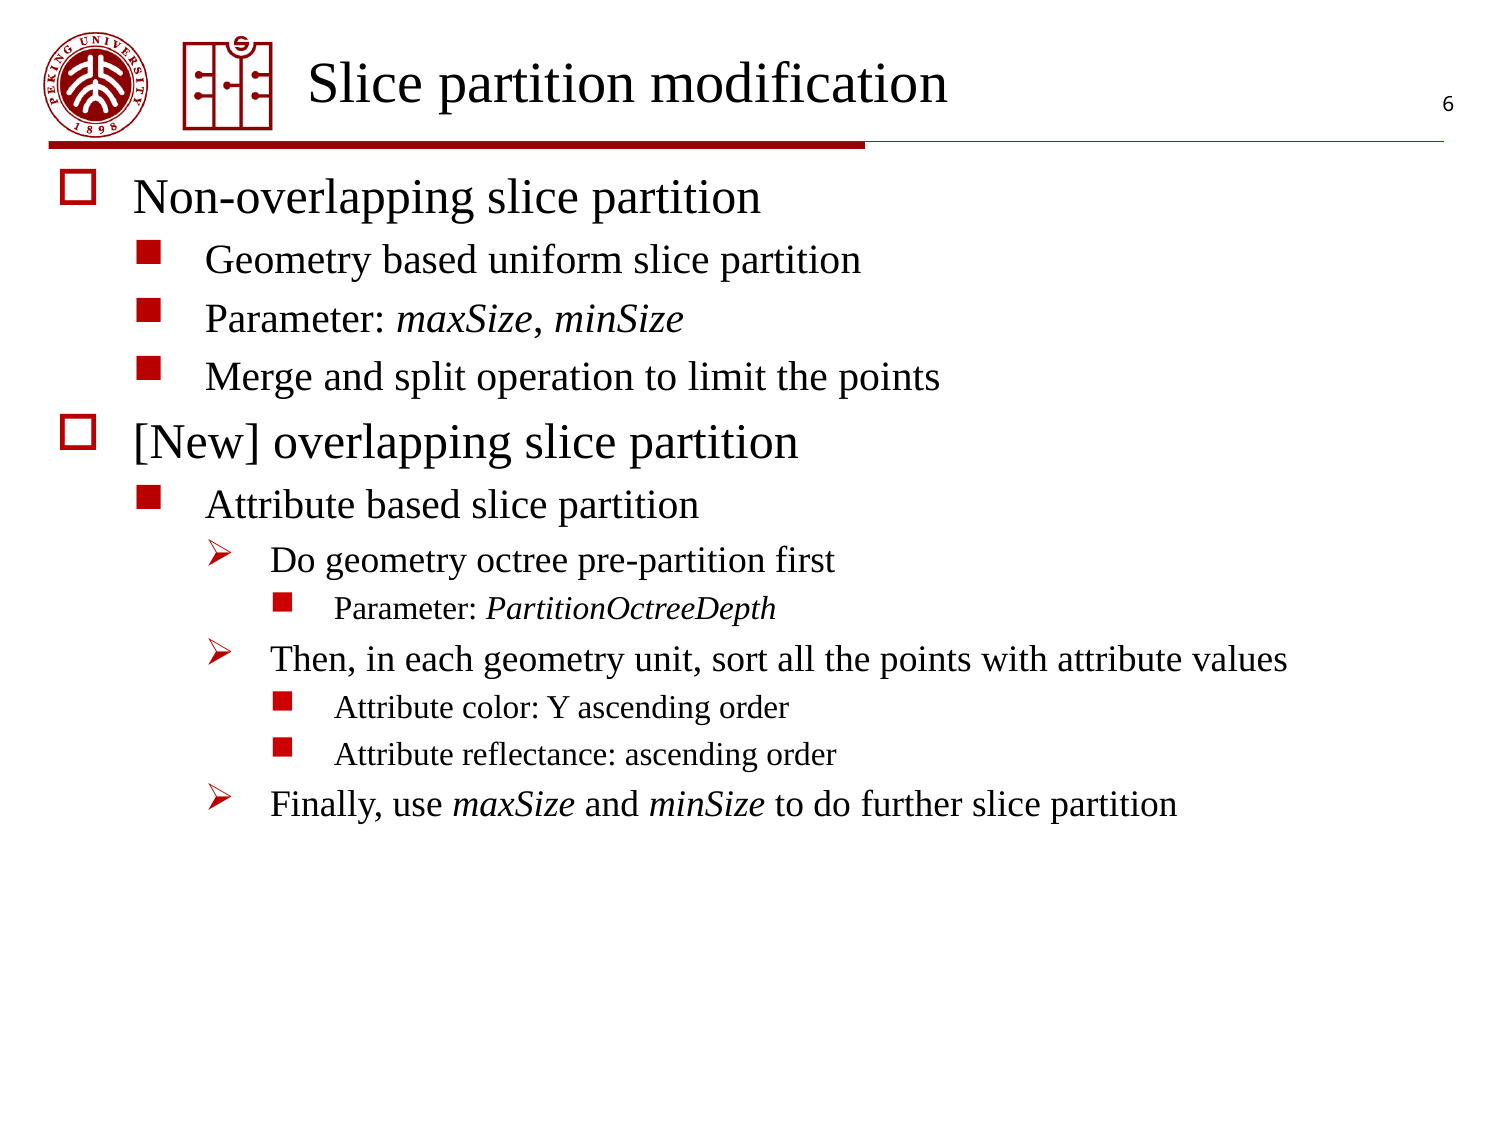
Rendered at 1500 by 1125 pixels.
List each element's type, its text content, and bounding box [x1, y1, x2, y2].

title Slice partition modification [292, 30, 1444, 127]
footer 6 [1148, 48, 1469, 127]
picture [41, 30, 275, 139]
list Non-overlapping slice partition Geometry based uniform slice partition Parameter: maxSize, minSize Merge and split operation to limit the points [New] overlapping slice partition Attribute based slice partition Do geometry octree pre-partition first Parameter: PartitionOctreeDepth Then, in each geometry unit, sort all the points with attribute values Attribute color: Y ascending order Attribute reflectance: ascending order Finally, use maxSize and minSize to do further slice partition [41, 156, 1452, 999]
